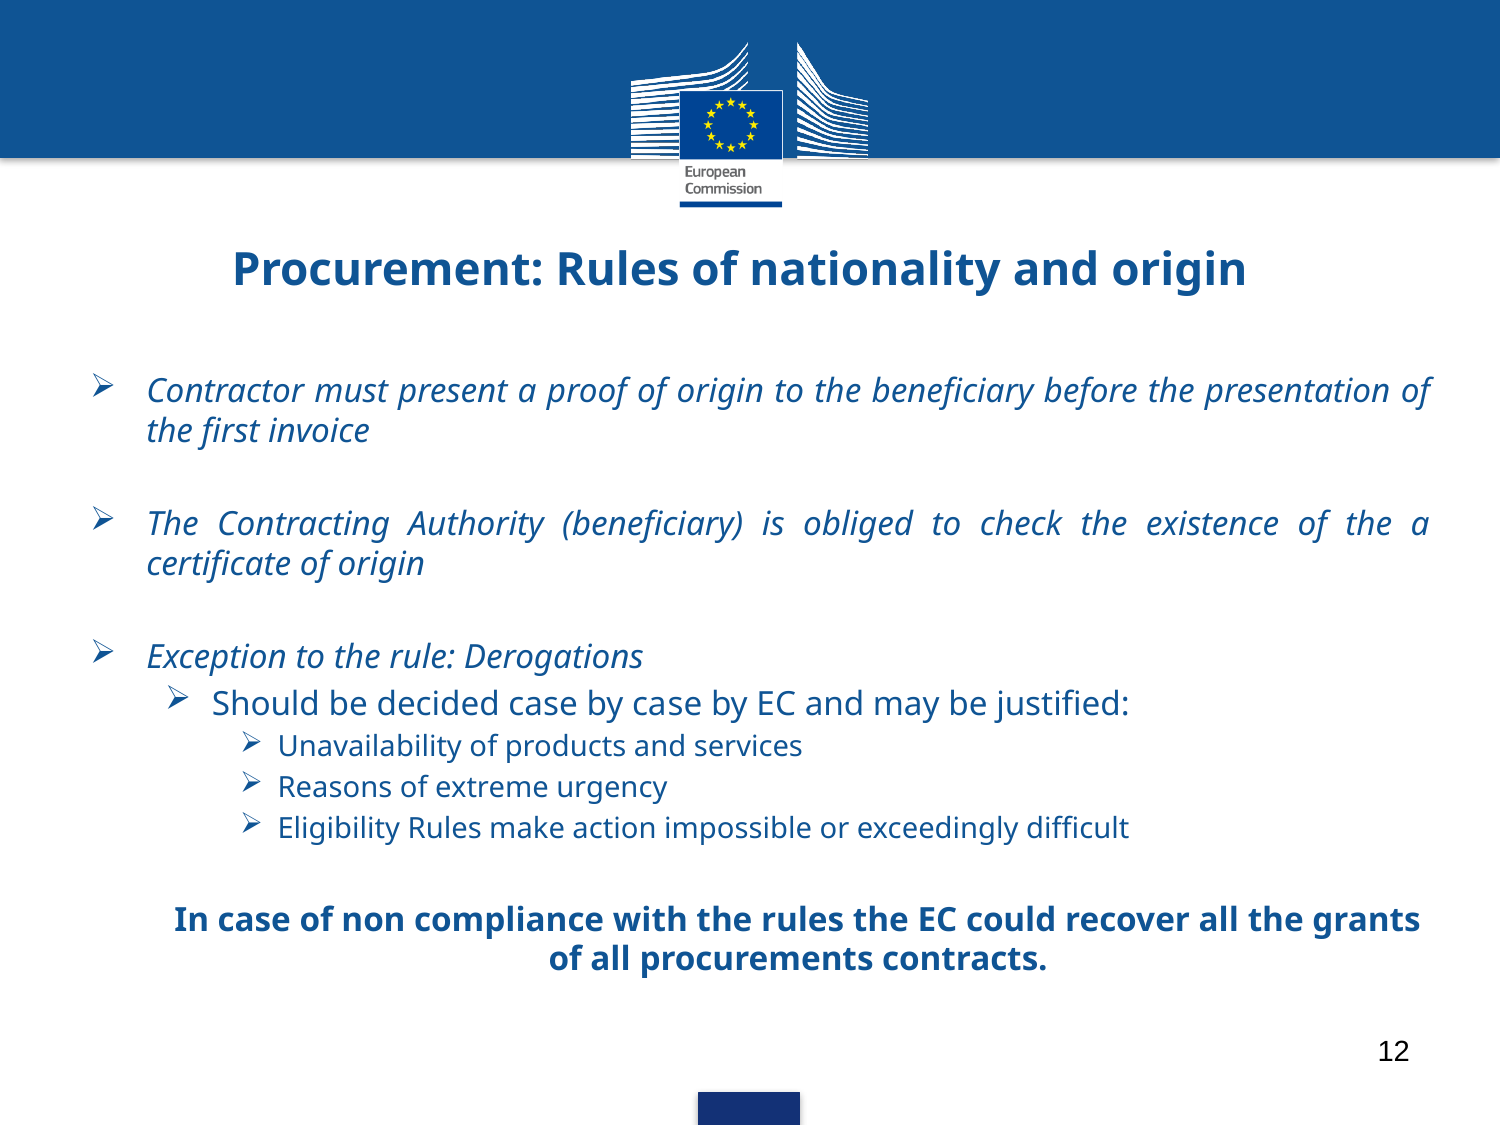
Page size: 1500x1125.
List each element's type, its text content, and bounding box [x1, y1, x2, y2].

list Contractor must present a proof of origin to the beneficiary before the presentation of the first invoice The Contracting Authority (beneficiary) is obliged to check the existence of the a certificate of origin Exception to the rule: Derogations Should be decided case by case by EC and may be justified: Unavailability of products and services Reasons of extreme urgency Eligibility Rules make action impossible or exceedingly difficult In case of non compliance with the rules the EC could recover all the grants of all procurements contracts. [74, 361, 1448, 1095]
picture [631, 42, 868, 208]
title Procurement: Rules of nationality and origin [64, 219, 1416, 315]
slide_number 12 [1074, 1024, 1425, 1103]
